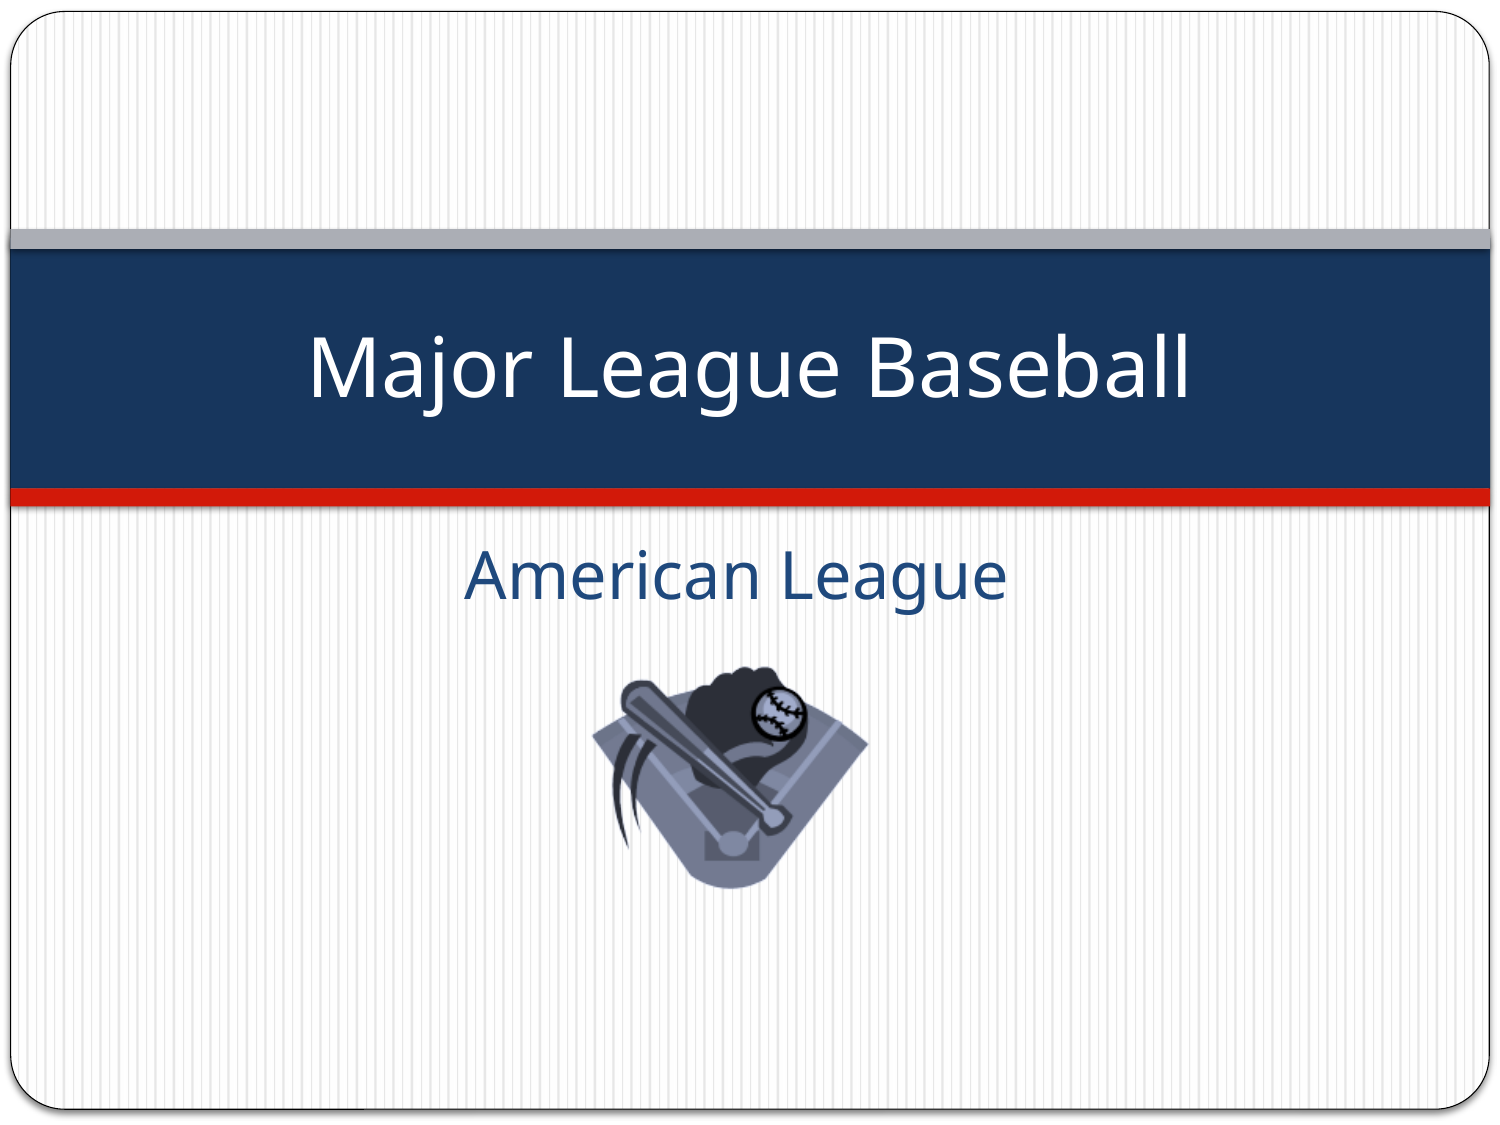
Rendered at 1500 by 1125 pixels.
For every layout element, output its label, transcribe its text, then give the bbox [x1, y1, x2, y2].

title Major League Baseball [75, 247, 1425, 489]
subtitle American League [212, 525, 1263, 788]
picture [587, 662, 874, 894]
